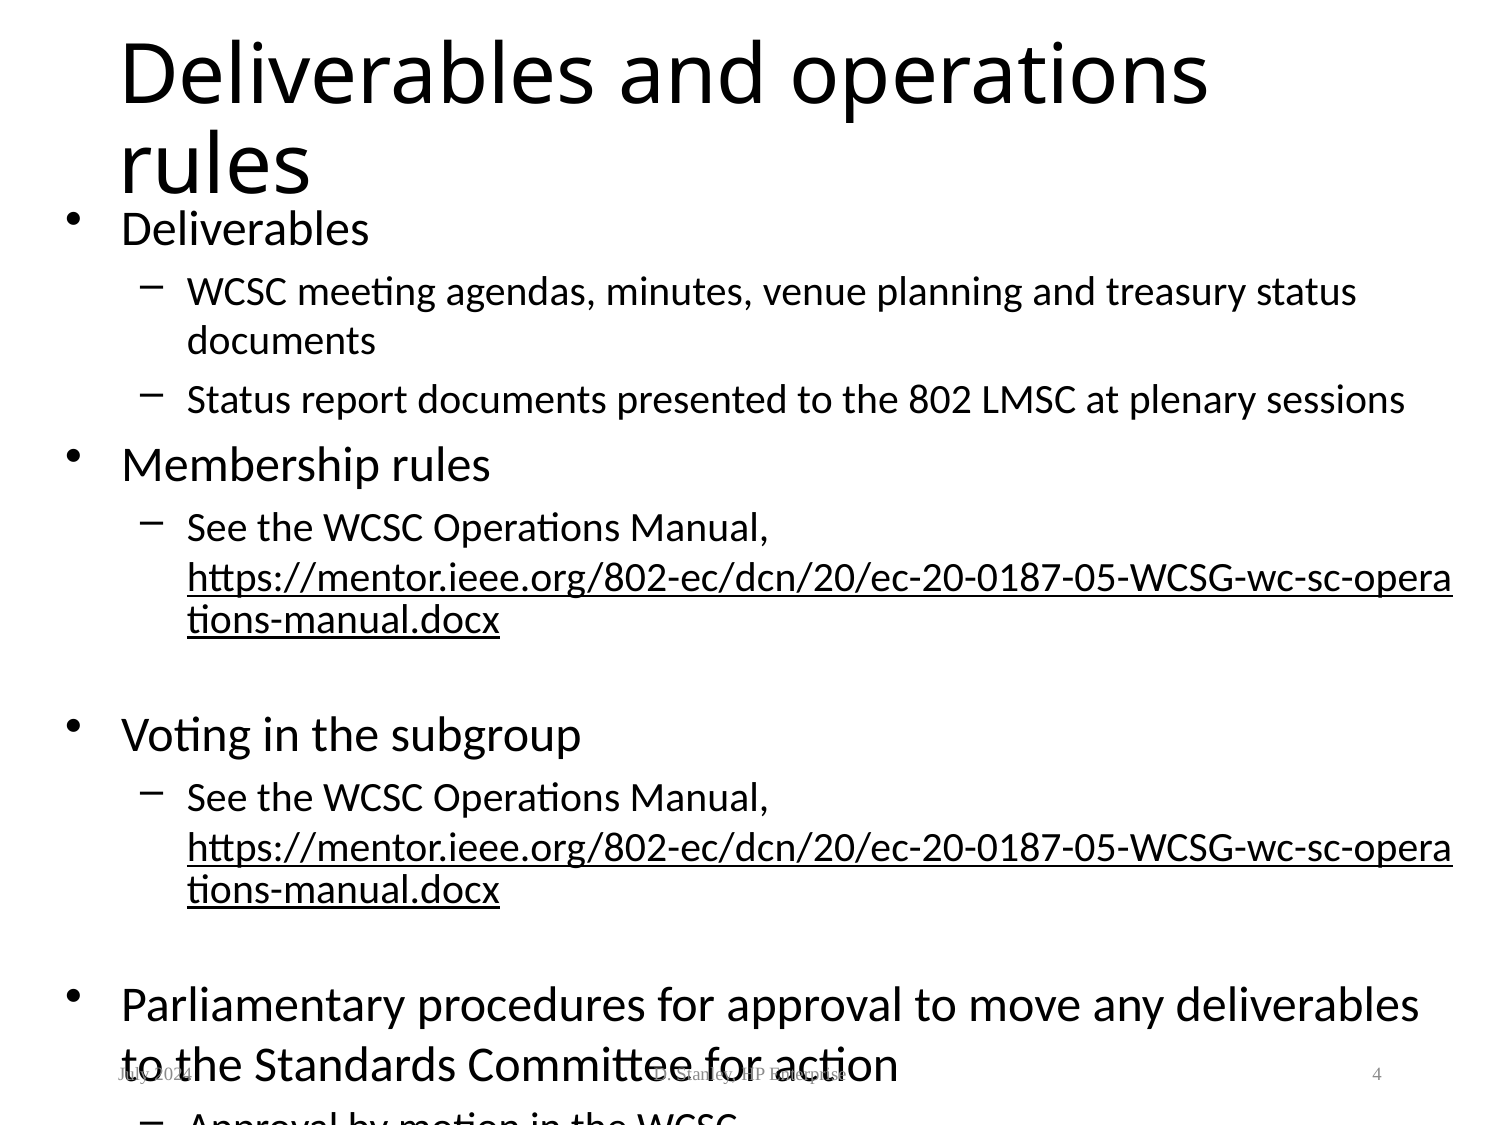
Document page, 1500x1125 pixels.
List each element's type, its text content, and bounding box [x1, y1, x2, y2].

title Deliverables and operations rules [103, 12, 1397, 187]
slide_number 4 [1059, 1042, 1397, 1103]
text_box Deliverables WCSC meeting agendas, minutes, venue planning and treasury status documents Status report documents presented to the 802 LMSC at plenary sessions Membership rules See the WCSC Operations Manual, https://mentor.ieee.org/802-ec/dcn/20/ec-20-0187-05-WCSG-wc-sc-operations-manual.docx Voting in the subgroup See the WCSC Operations Manual, https://mentor.ieee.org/802-ec/dcn/20/ec-20-0187-05-WCSG-wc-sc-operations-manual.docx Parliamentary procedures for approval to move any deliverables to the Standards Committee for action Approval by motion in the WCSC [49, 187, 1488, 1025]
footer D. Stanley, HP Enterprise [496, 1042, 1004, 1103]
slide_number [103, 1042, 441, 1103]
